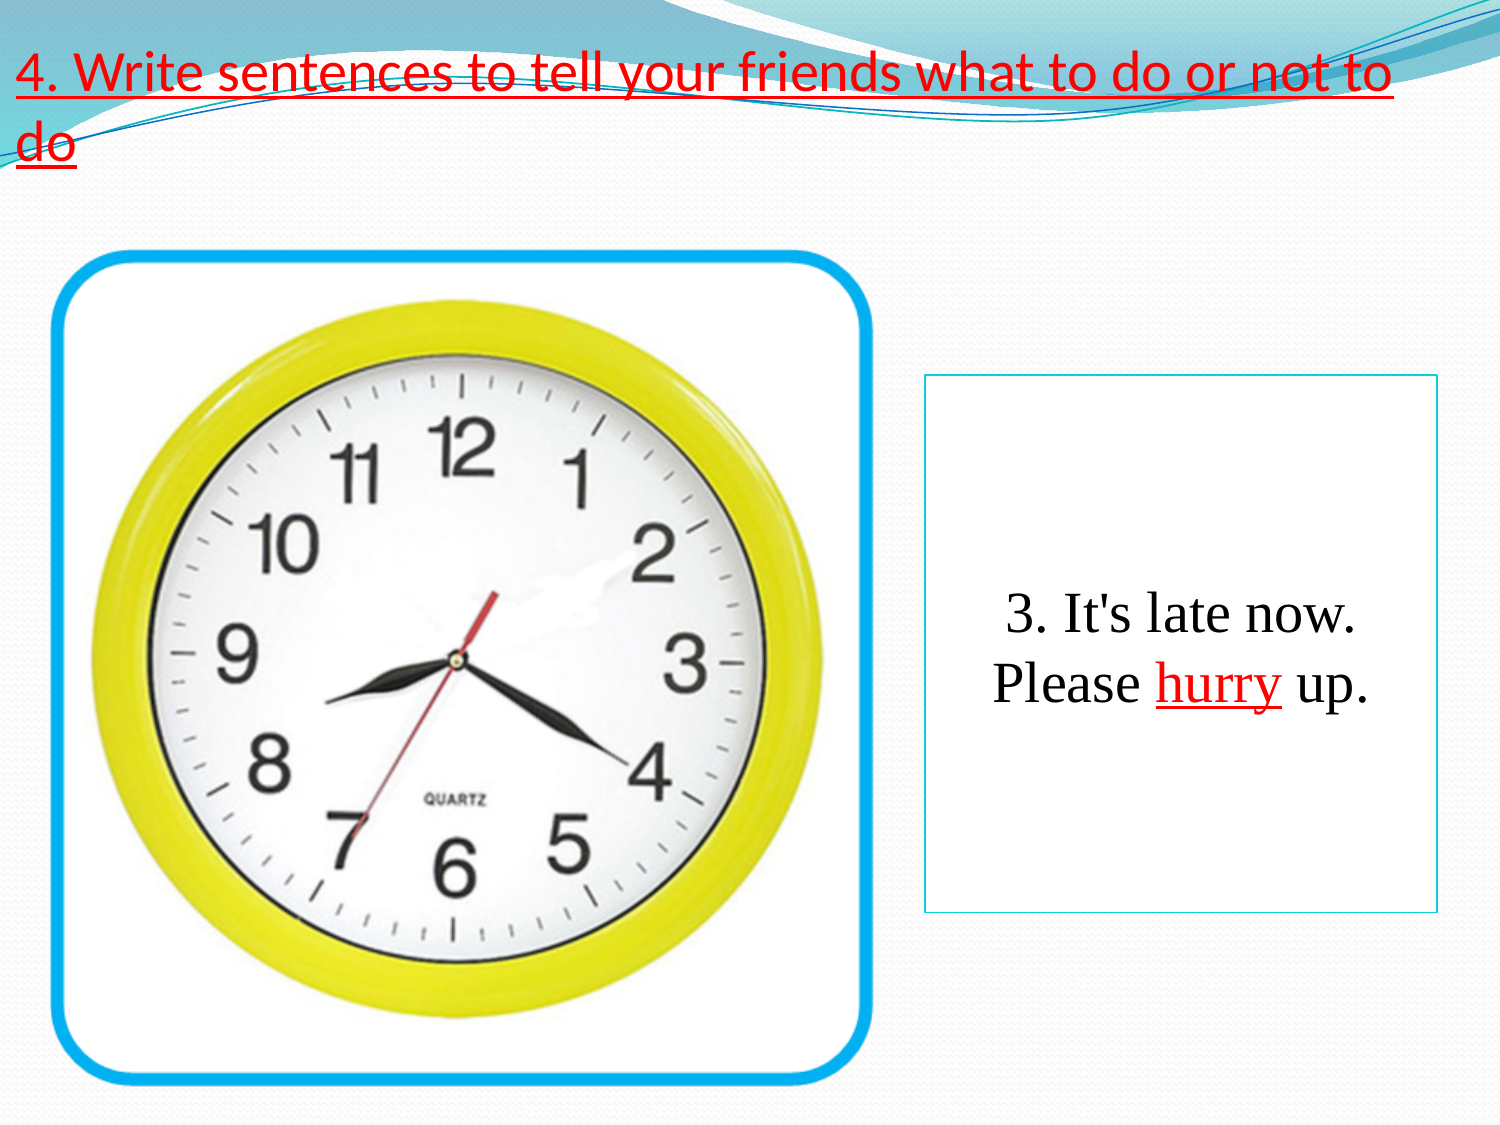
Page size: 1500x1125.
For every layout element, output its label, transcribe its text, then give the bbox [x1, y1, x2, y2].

title 4. Write sentences to tell your friends what to do or not to do [15, 24, 1463, 174]
text_box 3. It's late now. Please hurry up. [924, 374, 1438, 913]
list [49, 249, 876, 1088]
